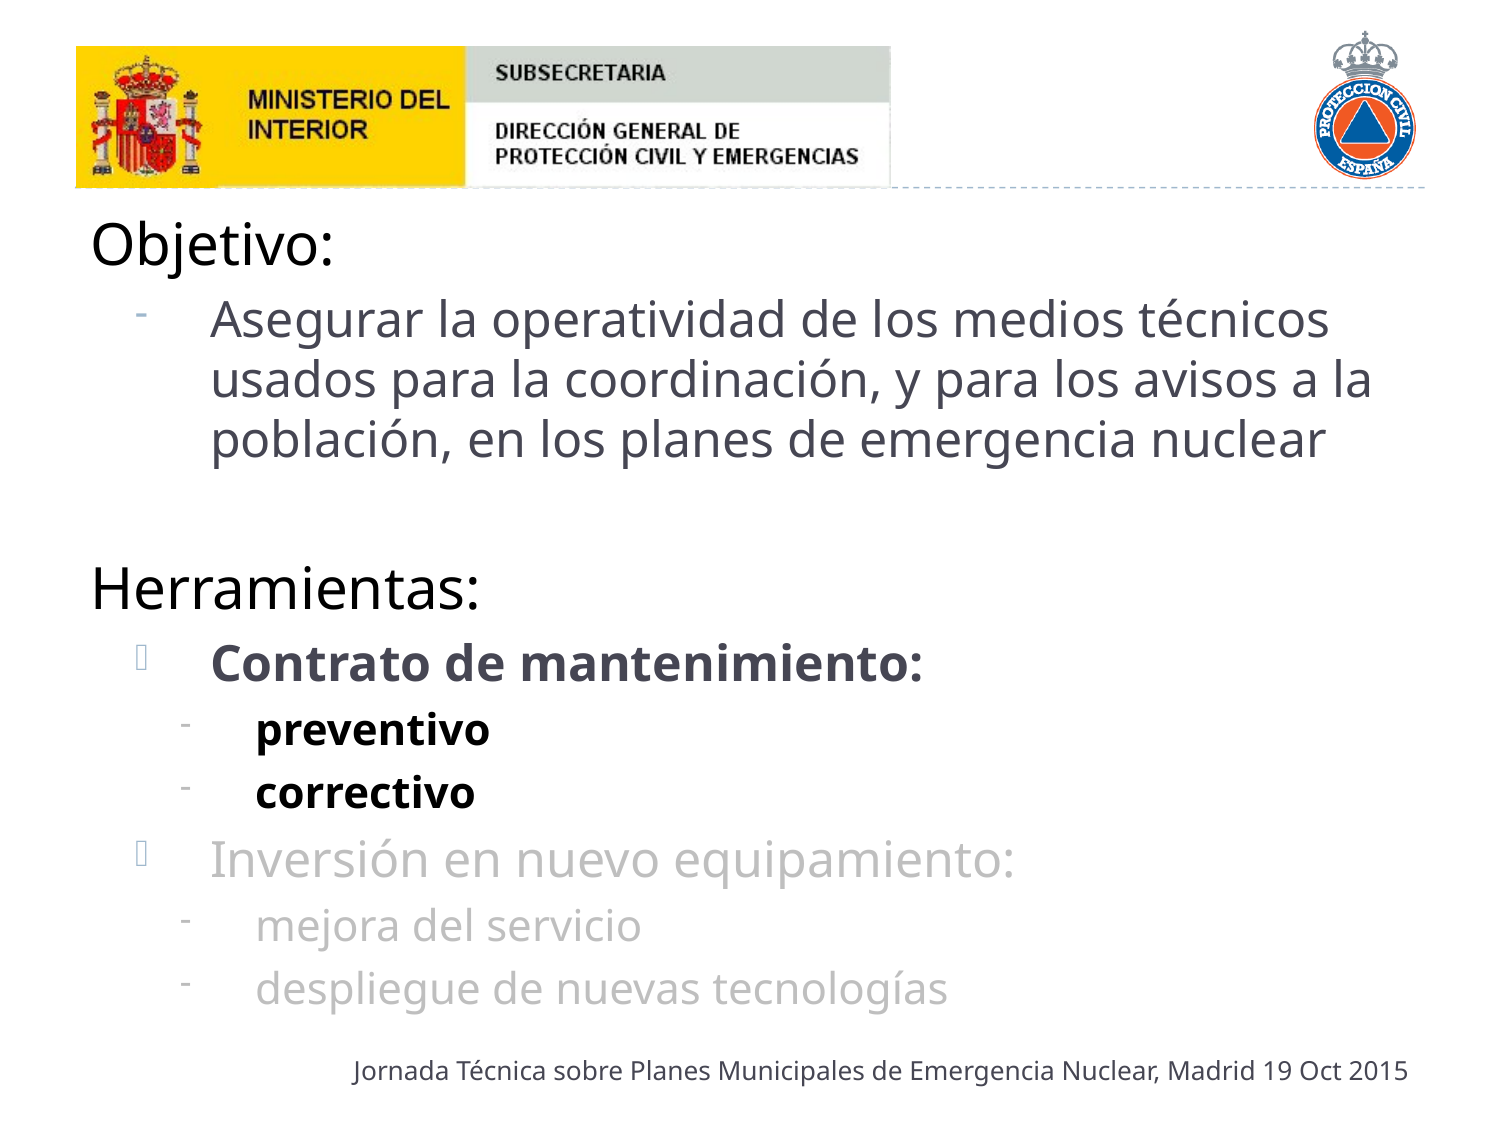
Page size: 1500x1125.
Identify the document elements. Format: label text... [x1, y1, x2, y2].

list Objetivo: Asegurar la operatividad de los medios técnicos usados para la coordinación, y para los avisos a la población, en los planes de emergencia nuclear Herramientas: Contrato de mantenimiento: preventivo correctivo Inversión en nuevo equipamiento: mejora del servicio despliegue de nuevas tecnologías [74, 199, 1426, 1006]
picture [76, 46, 891, 188]
picture [1302, 25, 1424, 185]
